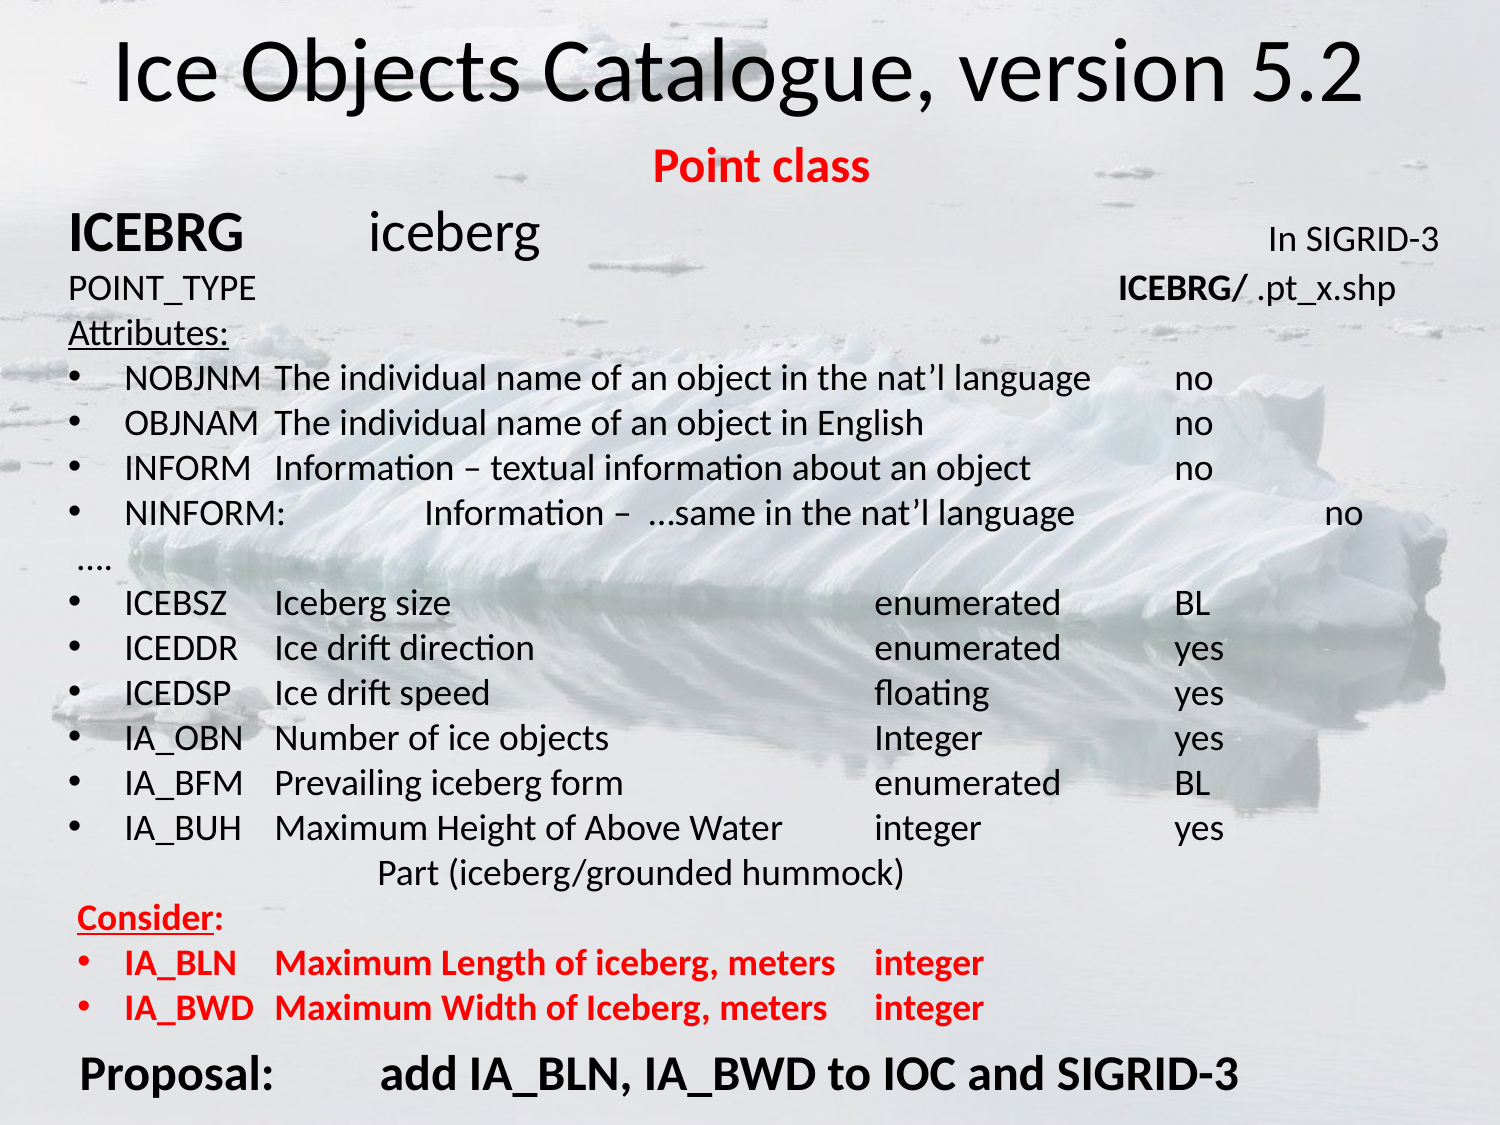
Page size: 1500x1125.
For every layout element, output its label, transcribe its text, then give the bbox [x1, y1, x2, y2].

list Point class ICEBRG iceberg In SIGRID-3 POINT_TYPE ICEBRG/ .pt_x.shp Attributes: NOBJNM The individual name of an object in the nat’l language no OBJNAM The individual name of an object in English no INFORM Information – textual information about an object no NINFORM: Information – …same in the nat’l language no …. ICEBSZ Iceberg size enumerated BL ICEDDR Ice drift direction enumerated yes ICEDSP Ice drift speed floating yes IA_OBN Number of ice objects Integer yes IA_BFM Prevailing iceberg form enumerated BL IA_BUH Maximum Height of Above Water integer yes Part (iceberg/grounded hummock) Consider: IA_BLN Maximum Length of iceberg, meters integer IA_BWD Maximum Width of Iceberg, meters integer [53, 125, 1471, 1036]
text_box Proposal: add IA_BLN, IA_BWD to IOC and SIGRID-3 [64, 1032, 1447, 1108]
picture [0, 0, 1500, 1125]
title Ice Objects Catalogue, version 5.2 [64, 1, 1415, 125]
